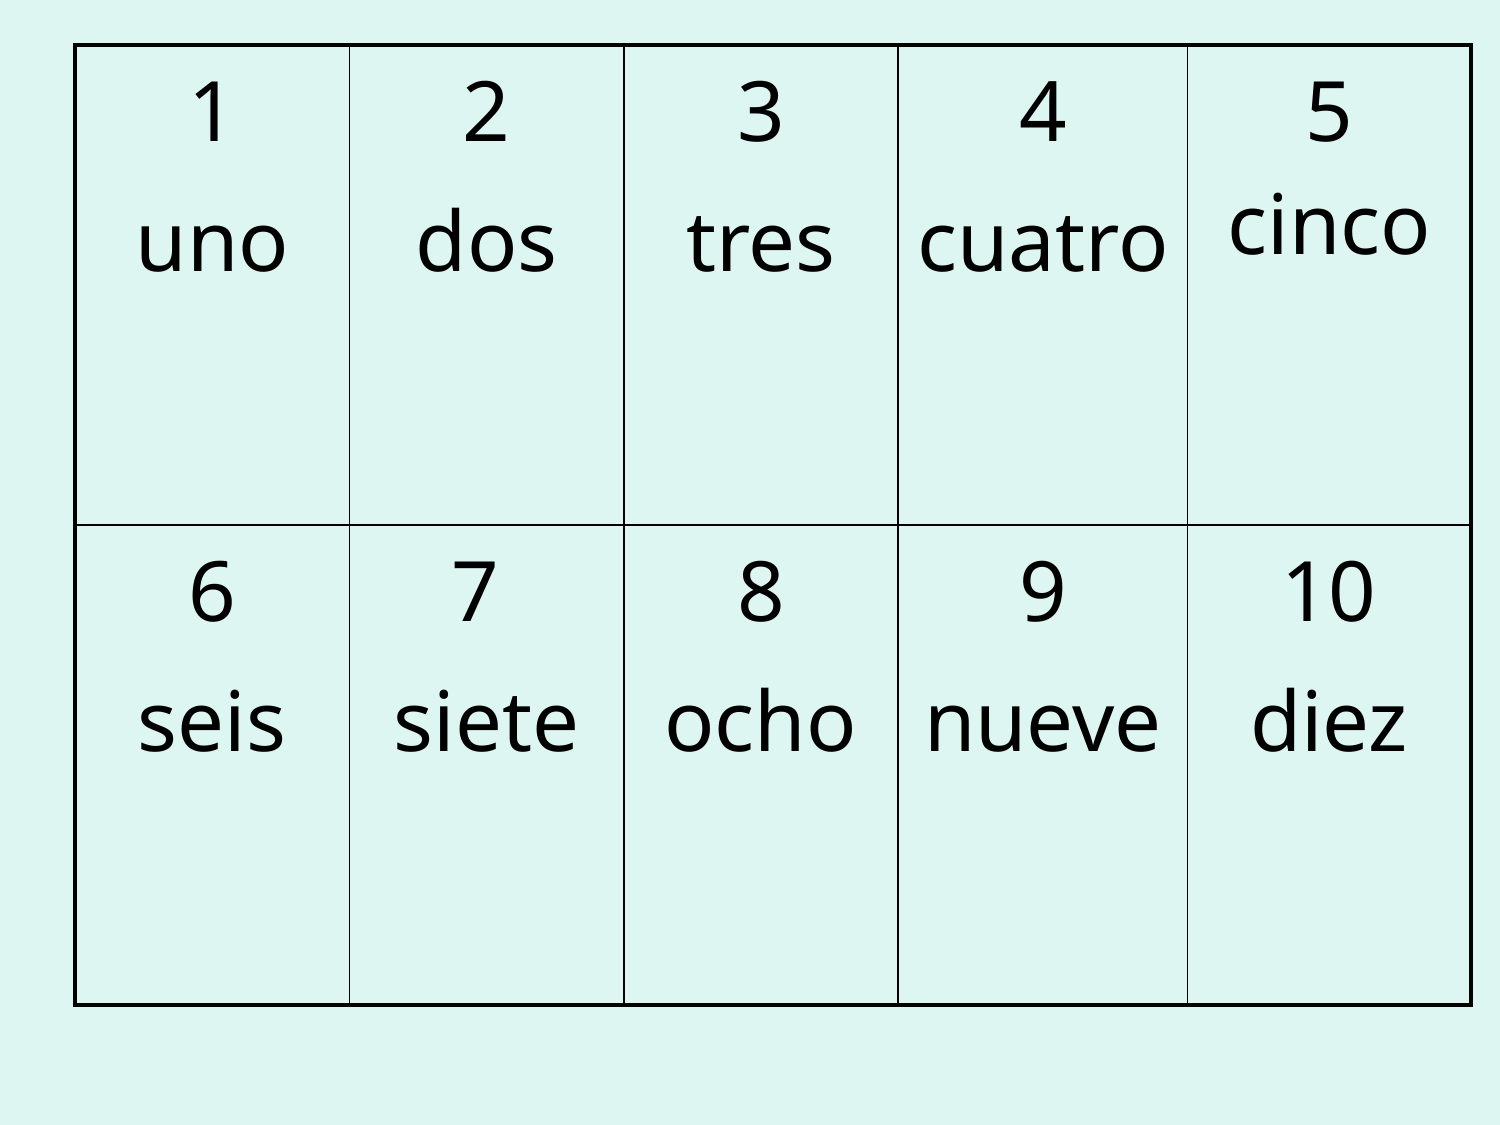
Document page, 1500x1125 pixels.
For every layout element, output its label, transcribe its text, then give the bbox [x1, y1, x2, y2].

table_header 3 tres [625, 47, 897, 524]
table_header 1 uno [77, 47, 349, 524]
table_header 2 dos [350, 47, 623, 524]
table_cell 9 nueve [899, 526, 1187, 1003]
table_cell 7 siete [350, 526, 623, 1003]
table_header 5 cinco [1188, 47, 1469, 524]
table_header 4 cuatro [899, 47, 1187, 524]
table_cell 10 diez [1188, 526, 1469, 1003]
table_cell 6 seis [77, 526, 349, 1003]
table_cell 8 ocho [625, 526, 897, 1003]
